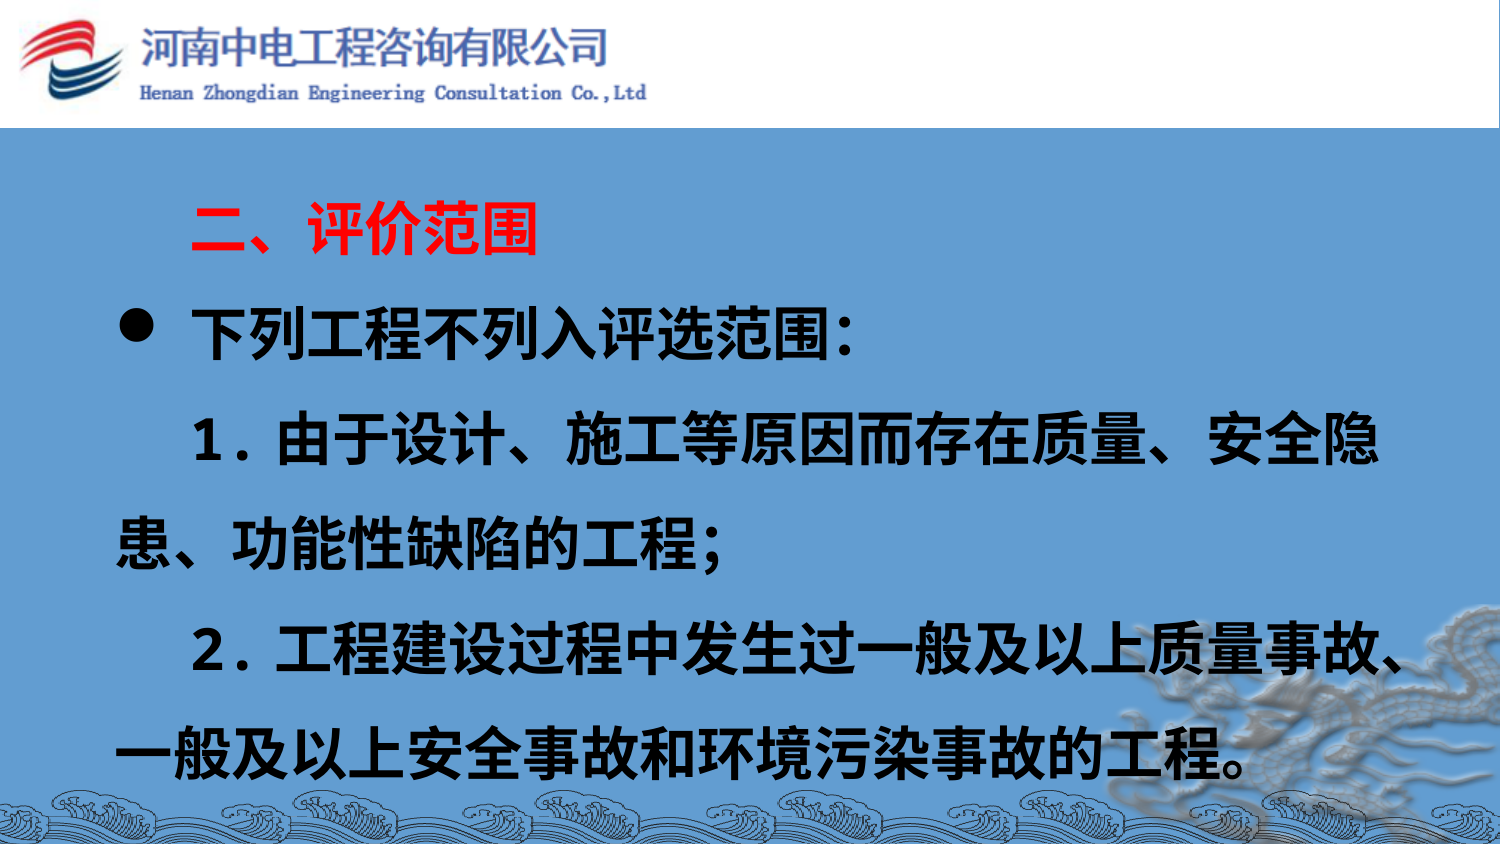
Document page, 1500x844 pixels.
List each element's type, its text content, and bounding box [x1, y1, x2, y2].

picture [0, 0, 1500, 129]
text_box 二、评价范围 下列工程不列入评选范围： 1.由于设计、施工等原因而存在质量、安全隐患、功能性缺陷的工程； 2.工程建设过程中发生过一般及以上质量事故、一般及以上安全事故和环境污染事故的工程。 [100, 150, 1436, 795]
